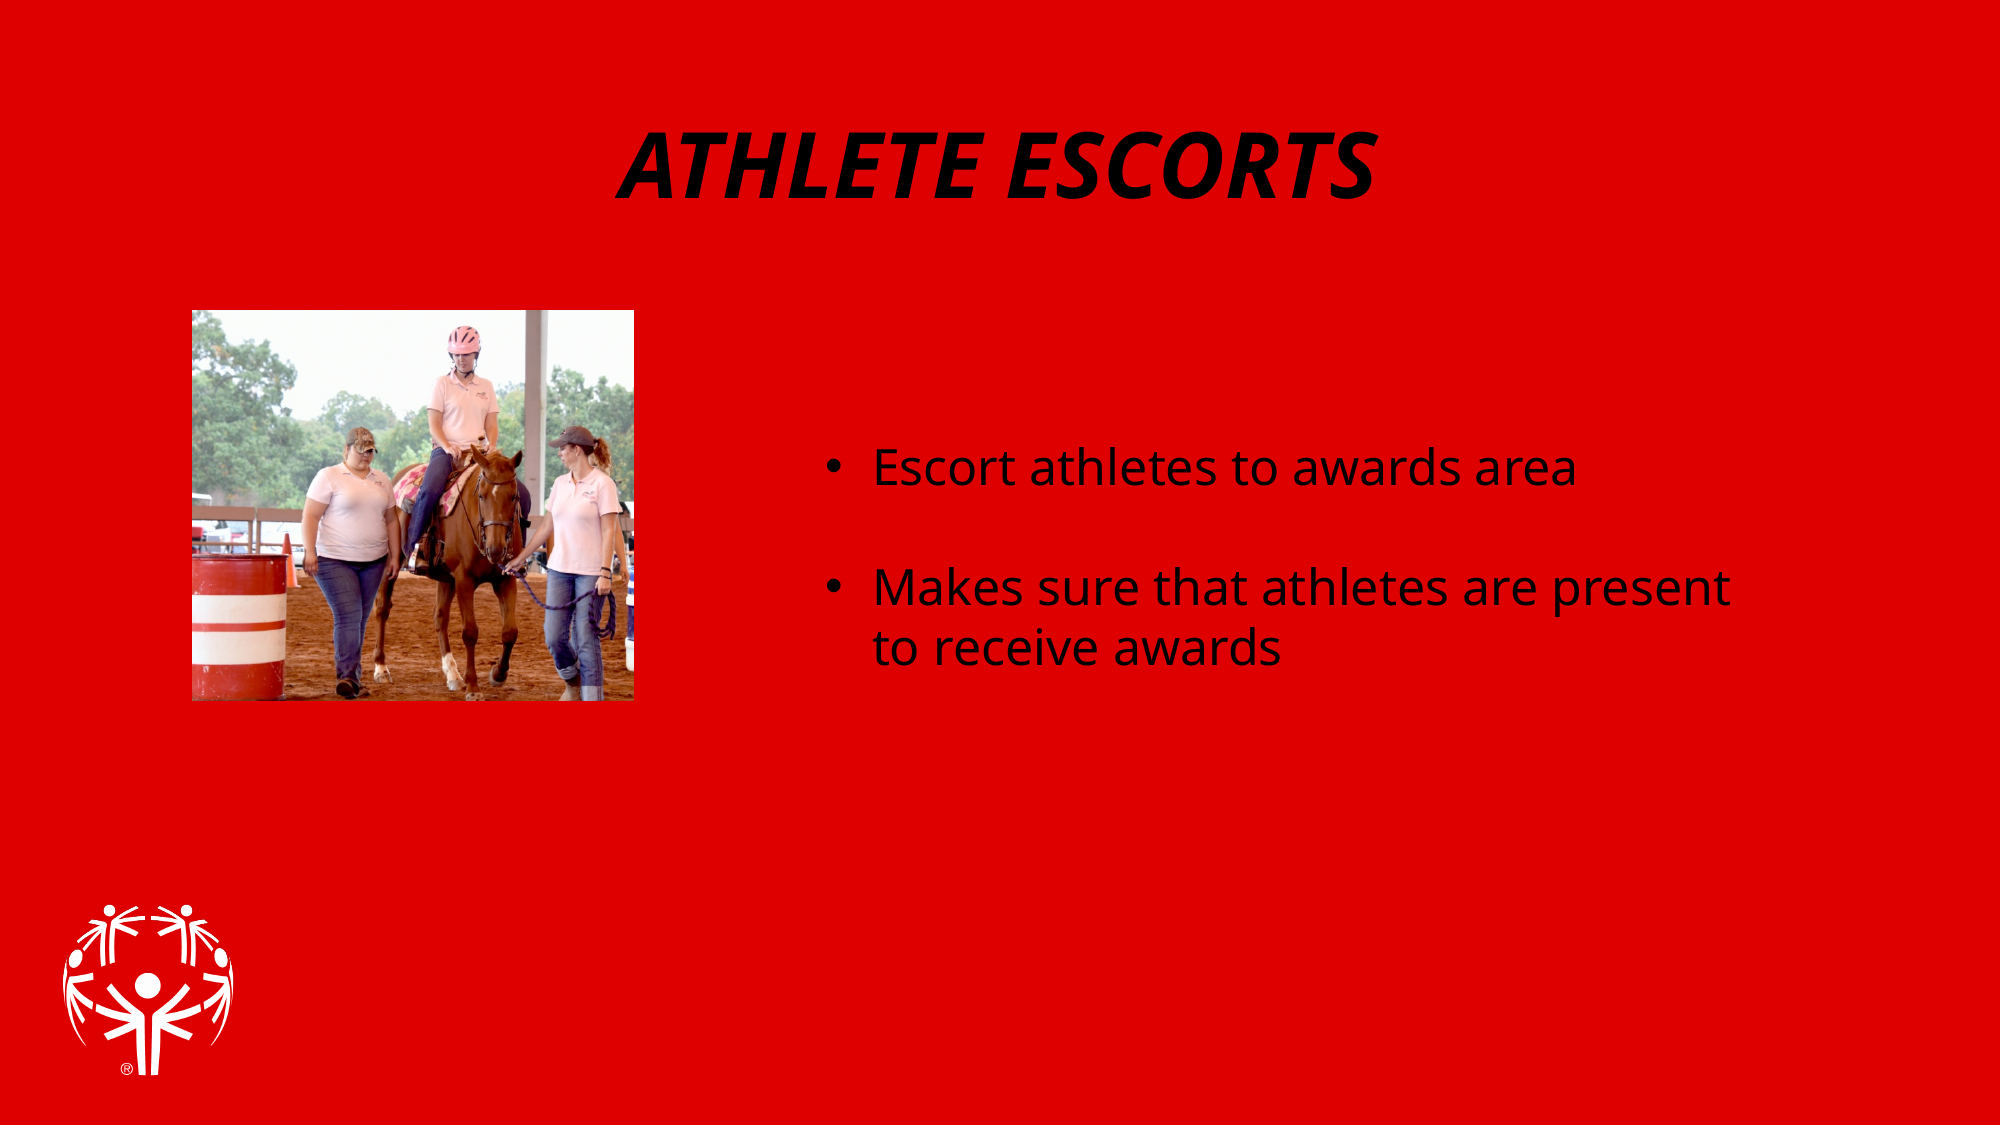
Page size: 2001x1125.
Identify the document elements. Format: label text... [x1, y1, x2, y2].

text_box Escort athletes to awards area Makes sure that athletes are present to receive awards [810, 428, 1789, 683]
title ATHLETE ESCORTS [137, 59, 1863, 278]
picture [192, 310, 634, 701]
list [0, 881, 287, 1098]
